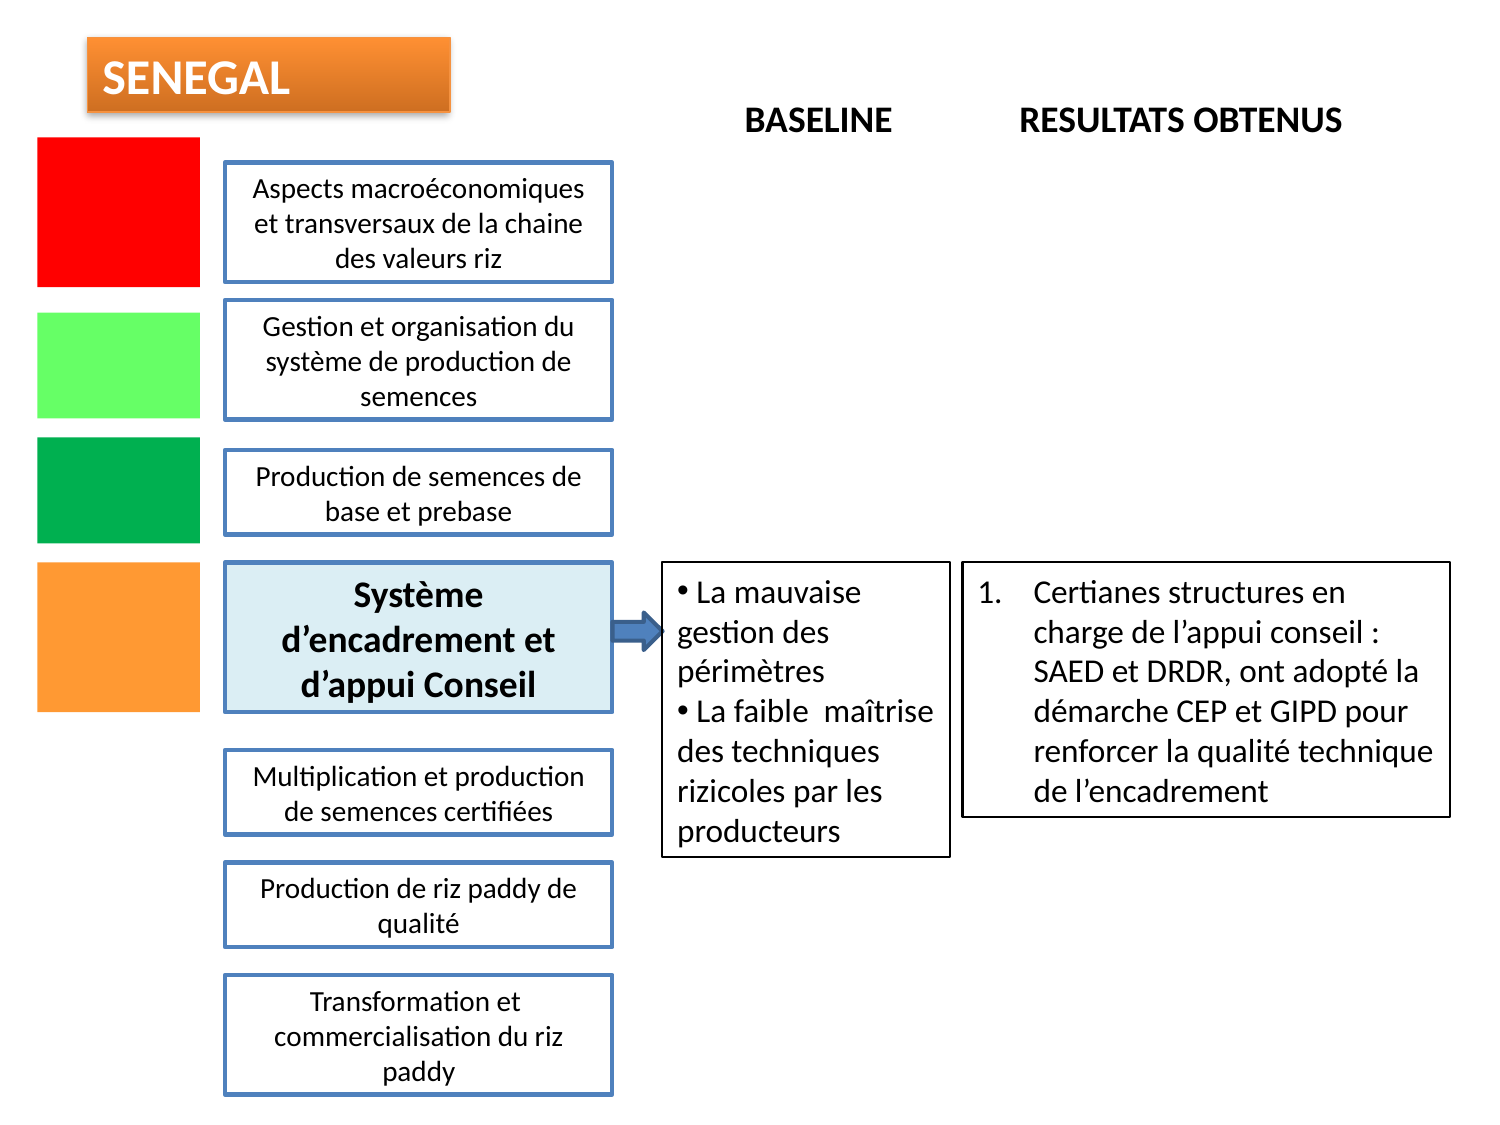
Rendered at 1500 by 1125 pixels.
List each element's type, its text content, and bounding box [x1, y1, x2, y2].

text_box Transformation et commercialisation du riz paddy [223, 973, 614, 1097]
text_box [37, 437, 200, 544]
text_box Gestion et organisation du système de production de semences [223, 298, 614, 422]
text_box BASELINE [687, 87, 949, 148]
text_box [37, 562, 200, 713]
text_box Système d’encadrement et d’appui Conseil [223, 560, 614, 714]
text_box [37, 312, 200, 419]
text_box Multiplication et production de semences certifiées [223, 748, 614, 837]
text_box Aspects macroéconomiques et transversaux de la chaine des valeurs riz [223, 160, 614, 284]
text_box La mauvaise gestion des périmètres La faible maîtrise des techniques rizicoles par les producteurs [662, 562, 950, 857]
text_box Certianes structures en charge de l’appui conseil : SAED et DRDR, ont adopté la démarche CEP et GIPD pour renforcer la qualité technique de l’encadrement [962, 562, 1450, 817]
text_box Production de semences de base et prebase [223, 448, 614, 537]
text_box [37, 137, 200, 288]
text_box RESULTATS OBTENUS [949, 87, 1413, 148]
text_box SENEGAL [87, 37, 451, 113]
text_box Production de riz paddy de qualité [223, 860, 614, 949]
text_box [610, 610, 662, 652]
